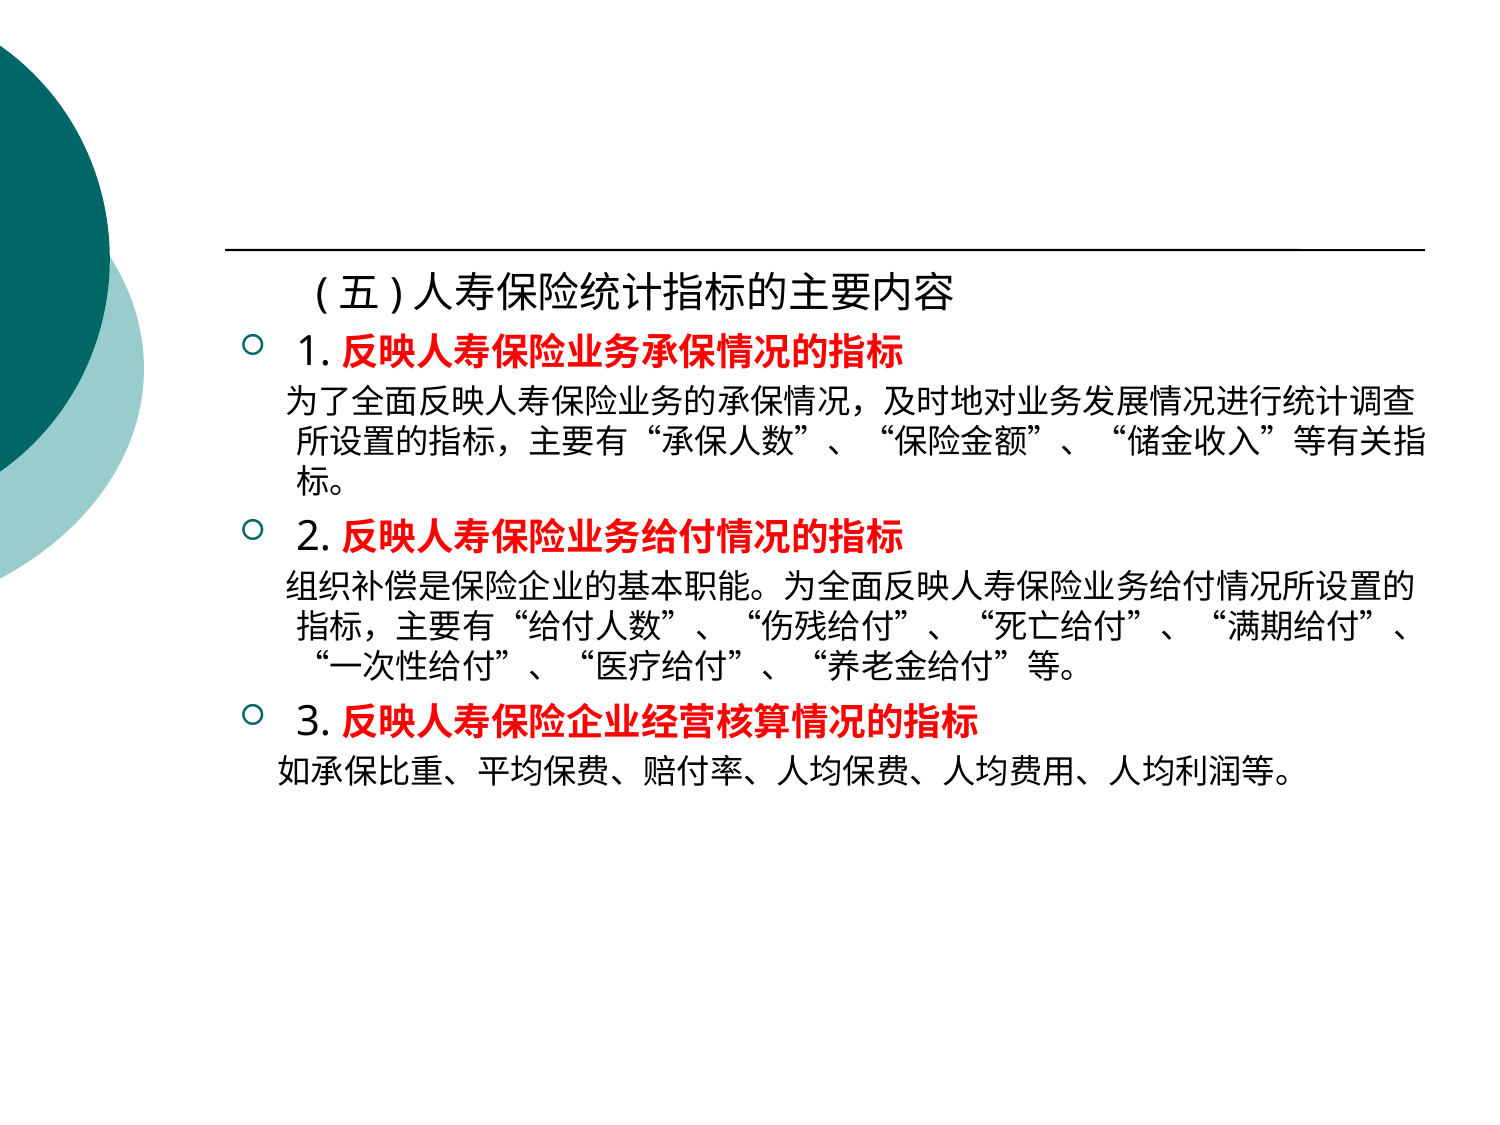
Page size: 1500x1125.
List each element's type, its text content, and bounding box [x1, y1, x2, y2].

list (五)人寿保险统计指标的主要内容 1.反映人寿保险业务承保情况的指标 为了全面反映人寿保险业务的承保情况，及时地对业务发展情况进行统计调查所设置的指标，主要有“承保人数”、“保险金额”、“储金收入”等有关指标。 2.反映人寿保险业务给付情况的指标 组织补偿是保险企业的基本职能。为全面反映人寿保险业务给付情况所设置的指标，主要有“给付人数”、“伤残给付”、“死亡给付”、“满期给付”、“一次性给付”、“医疗给付”、“养老金给付”等。 3.反映人寿保险企业经营核算情况的指标 如承保比重、平均保费、赔付率、人均保费、人均费用、人均利润等。 [224, 257, 1454, 1091]
